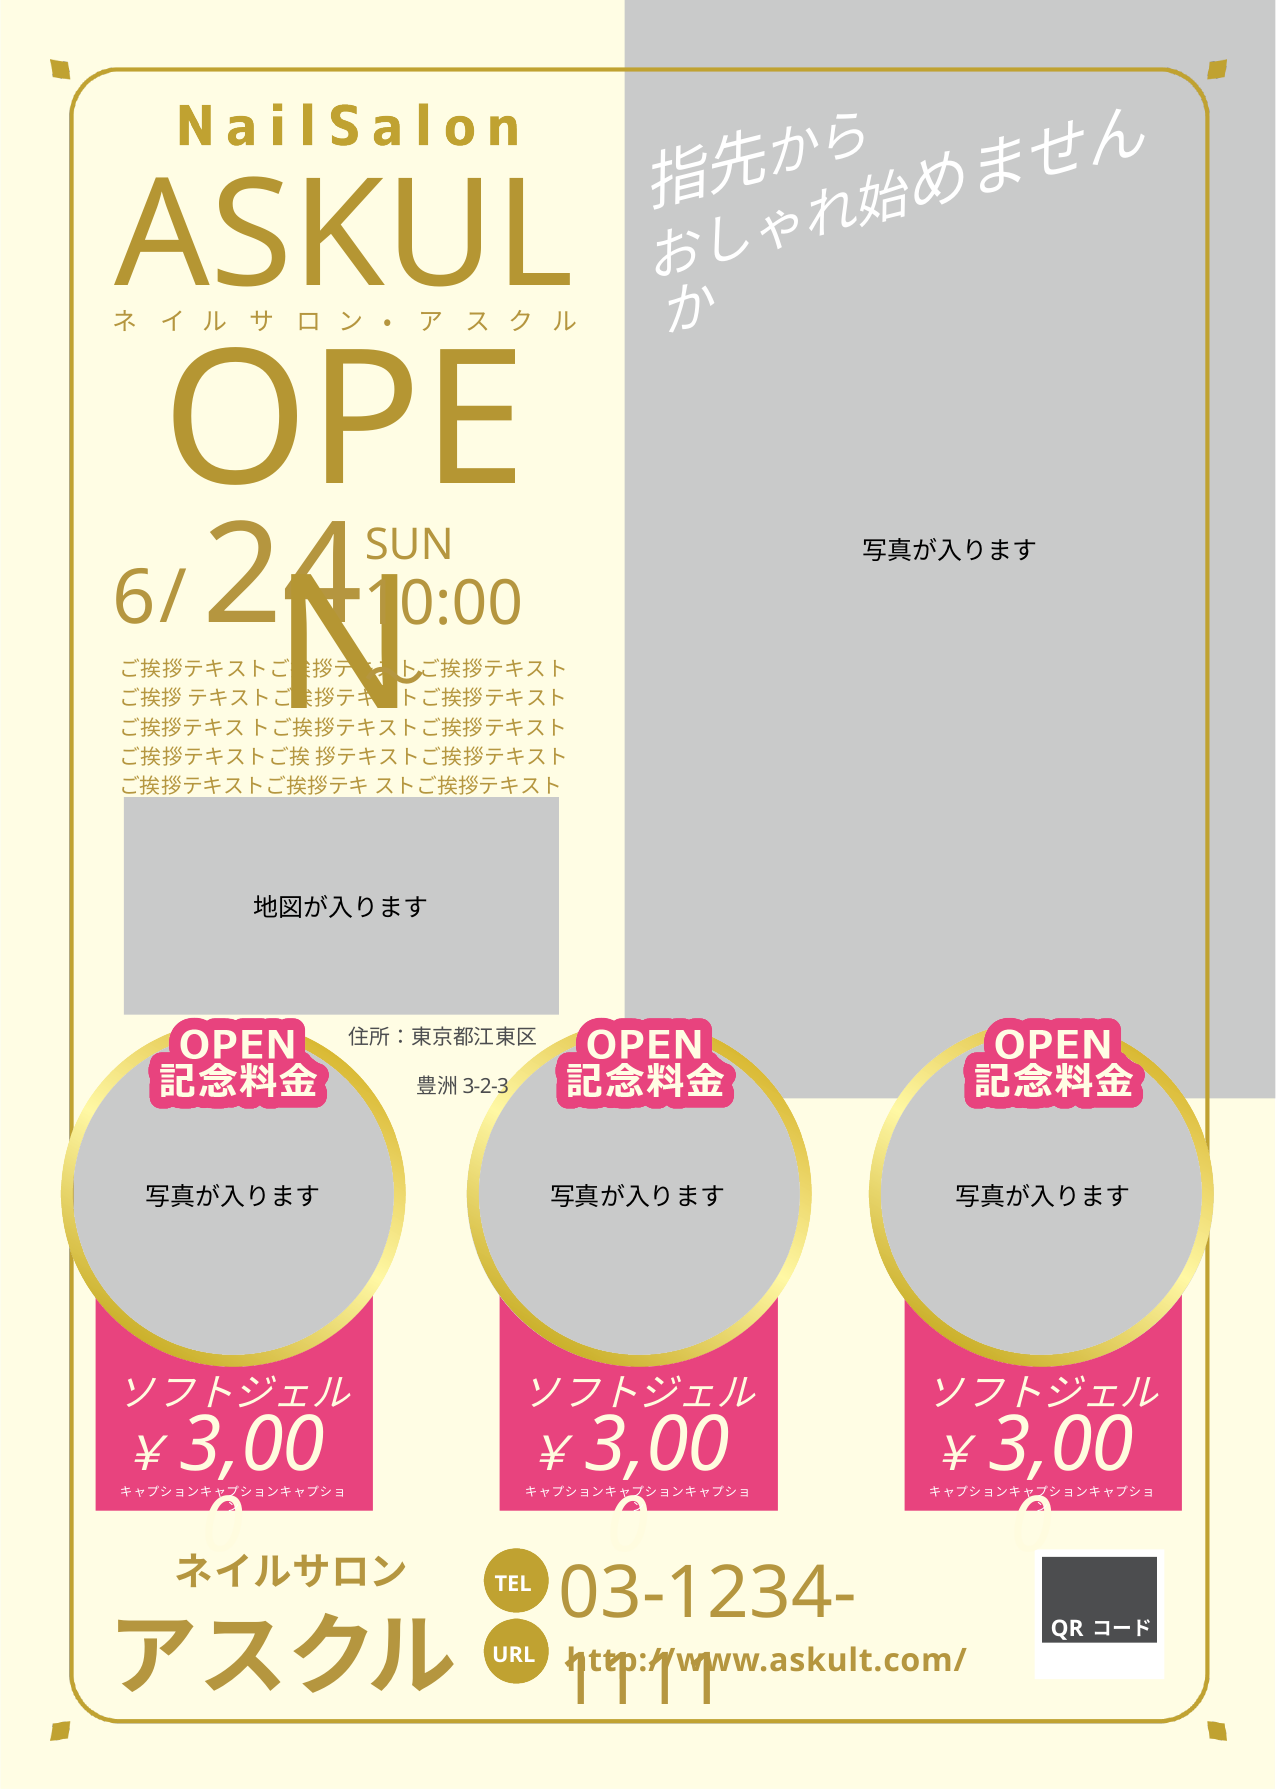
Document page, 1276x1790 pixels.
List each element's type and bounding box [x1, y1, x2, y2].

text_box [466, 1005, 812, 1367]
text_box [483, 1618, 549, 1684]
picture [50, 59, 1227, 1741]
text_box [483, 1548, 549, 1614]
text_box [60, 1005, 406, 1367]
text_box [868, 1005, 1214, 1367]
text_box [104, 1375, 352, 1500]
text_box [913, 1375, 1161, 1500]
text_box [509, 1375, 757, 1500]
text_box [0, 0, 1275, 1789]
